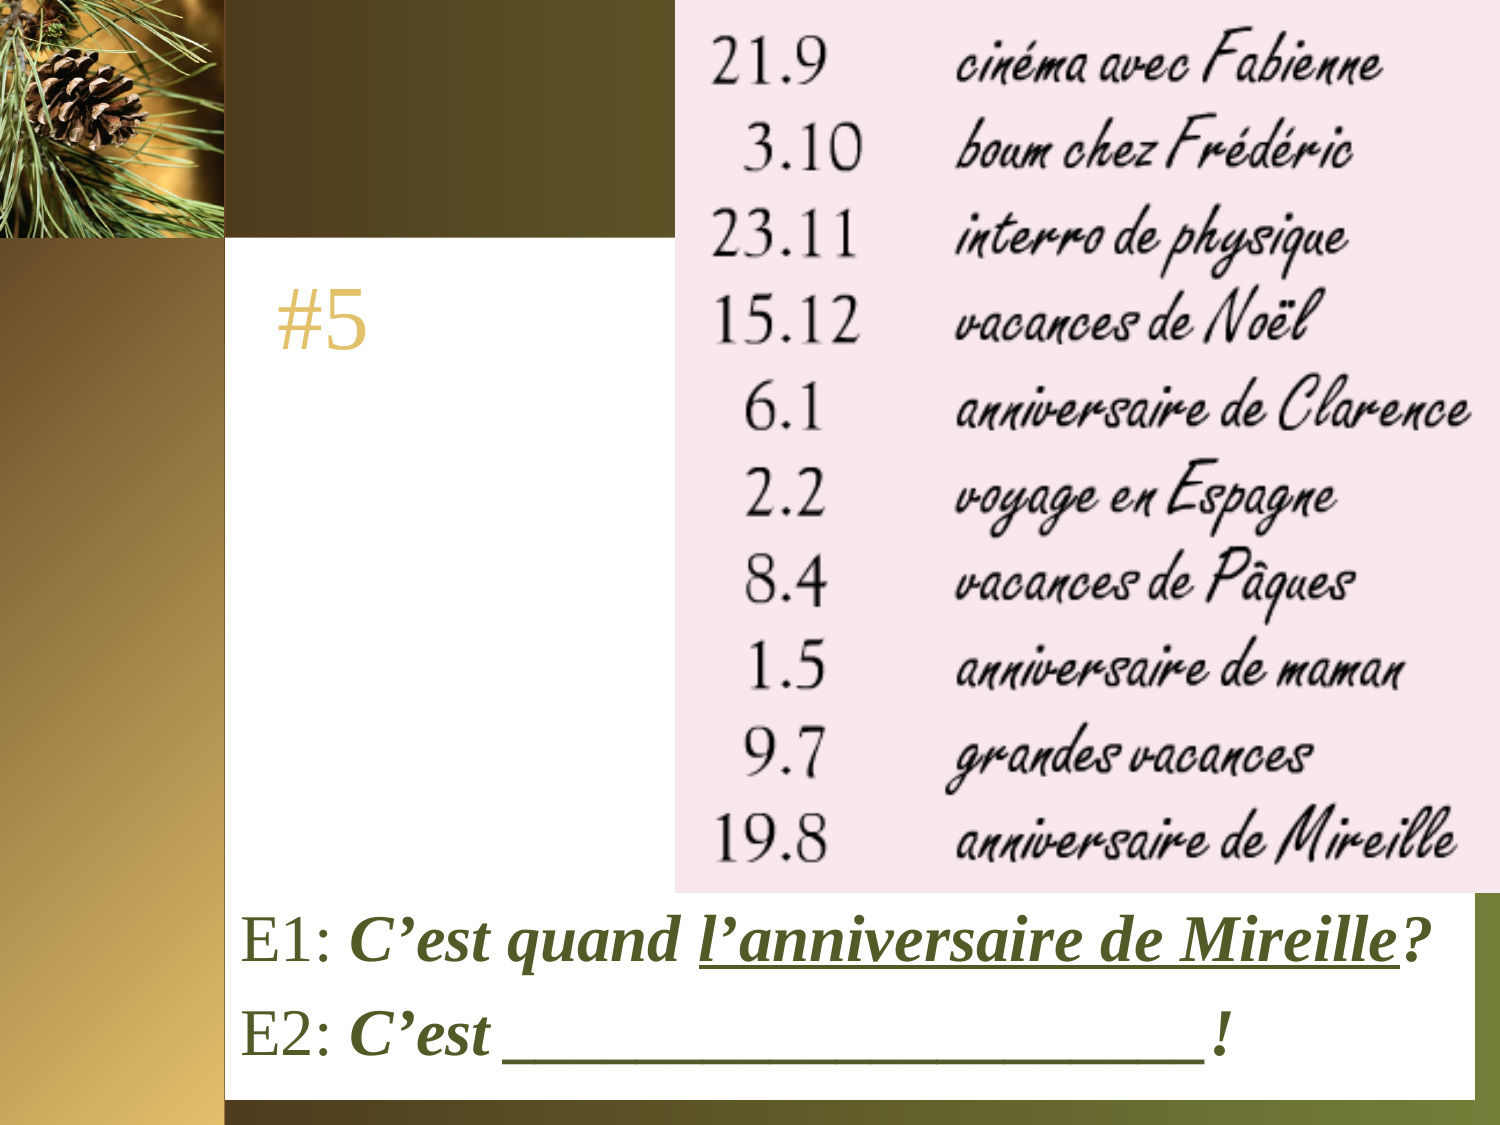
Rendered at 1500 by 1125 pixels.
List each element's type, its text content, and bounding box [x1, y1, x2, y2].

list E1: C’est quand l’anniversaire de Mireille? E2: C’est _____________________! [224, 887, 1500, 1088]
picture [674, 0, 1500, 893]
title #5 [262, 249, 669, 463]
picture [0, 0, 224, 238]
